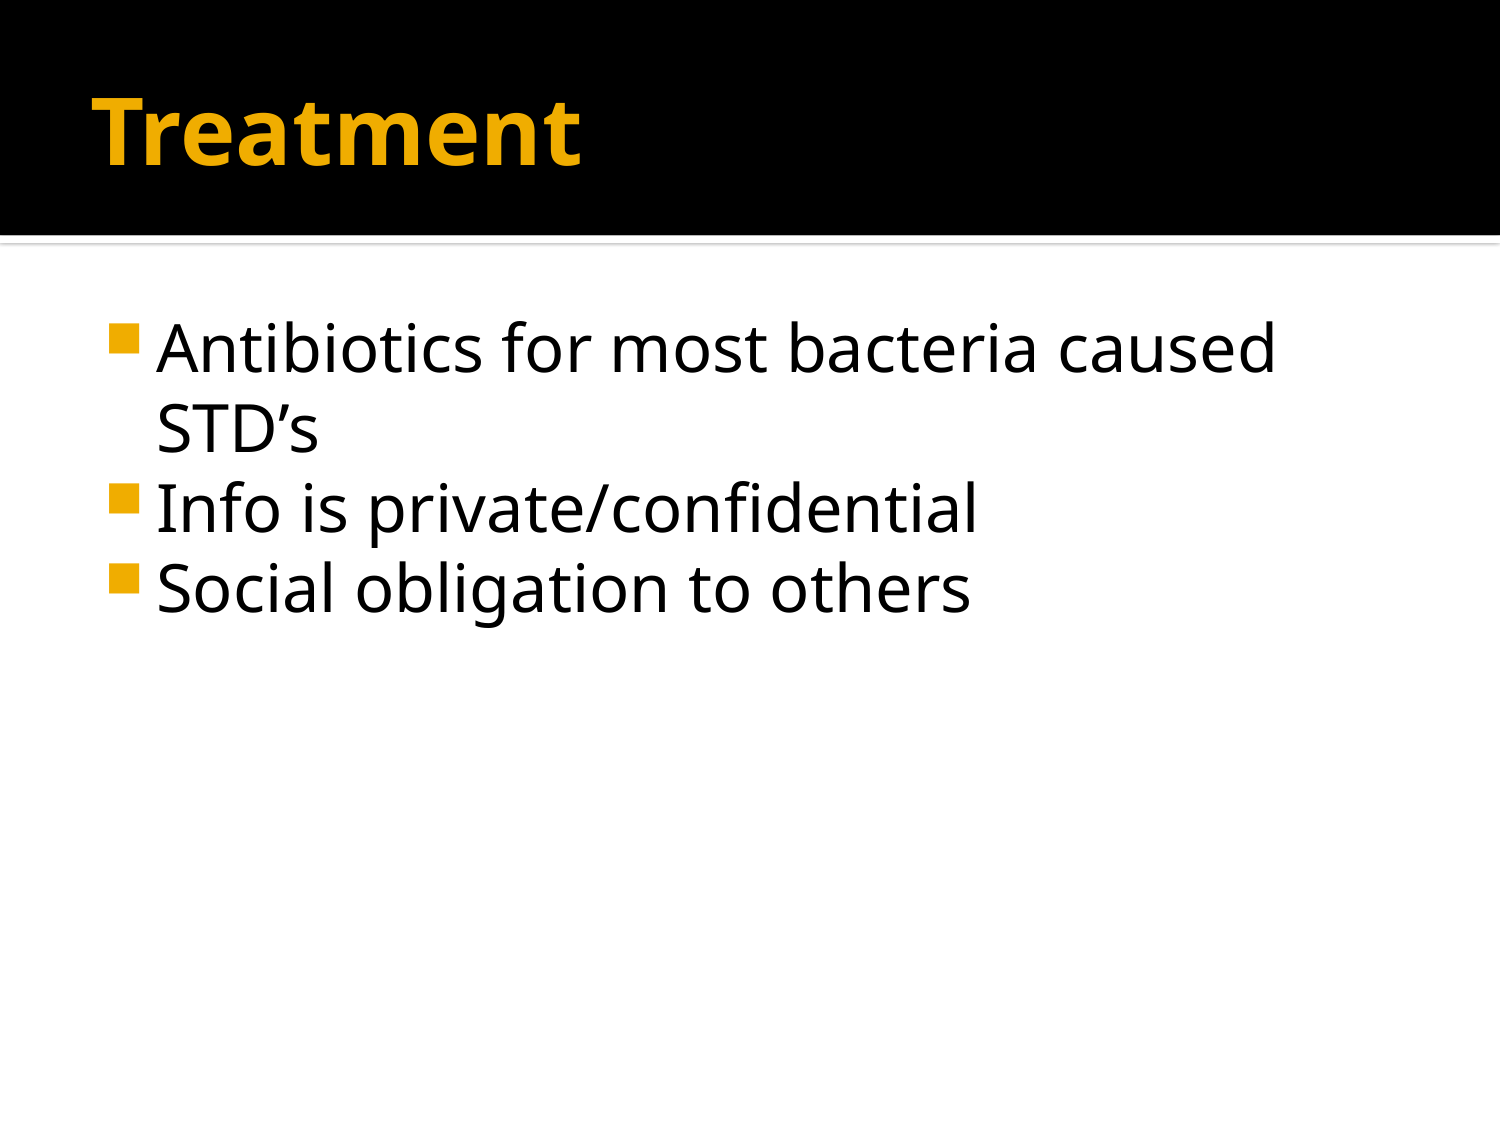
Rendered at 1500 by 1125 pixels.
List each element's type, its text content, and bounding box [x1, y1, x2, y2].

title Treatment [75, 25, 1425, 231]
list Antibiotics for most bacteria caused STD’s Info is private/confidential Social obligation to others [75, 291, 1425, 1050]
